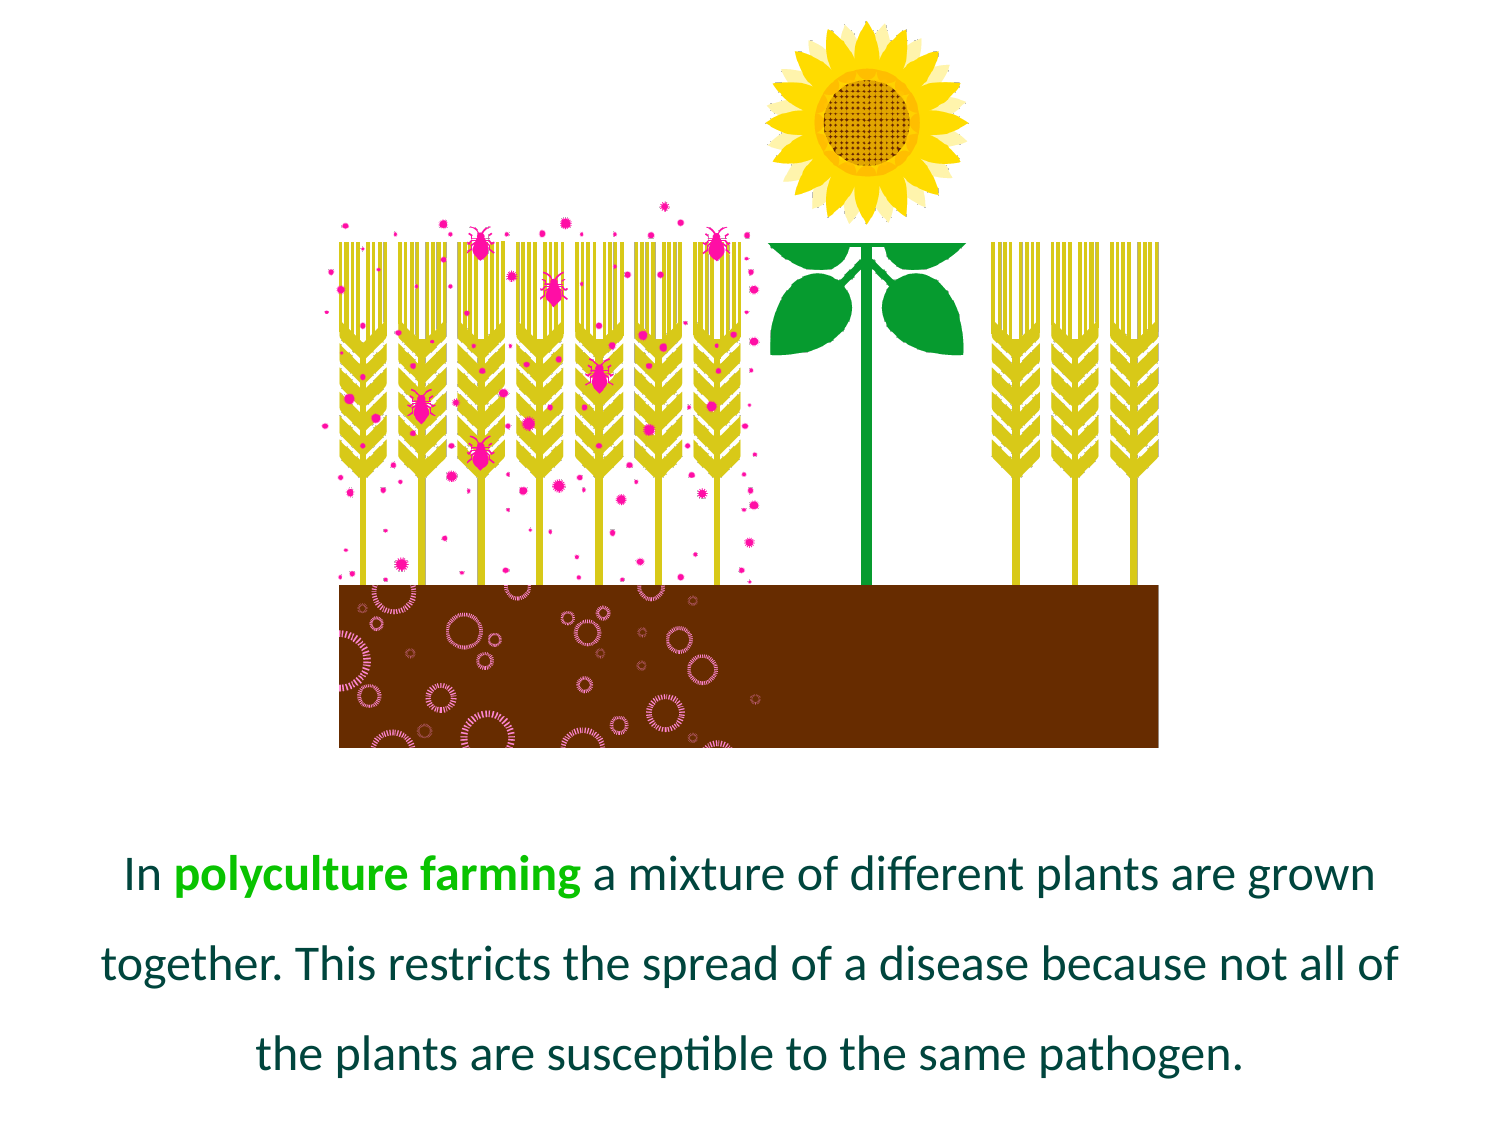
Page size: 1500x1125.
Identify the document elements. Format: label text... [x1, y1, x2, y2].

text_box In polyculture farming a mixture of different plants are grown together. This restricts the spread of a disease because not all of the plants are susceptible to the same pathogen. [47, 802, 1452, 1088]
picture [321, 20, 1179, 748]
